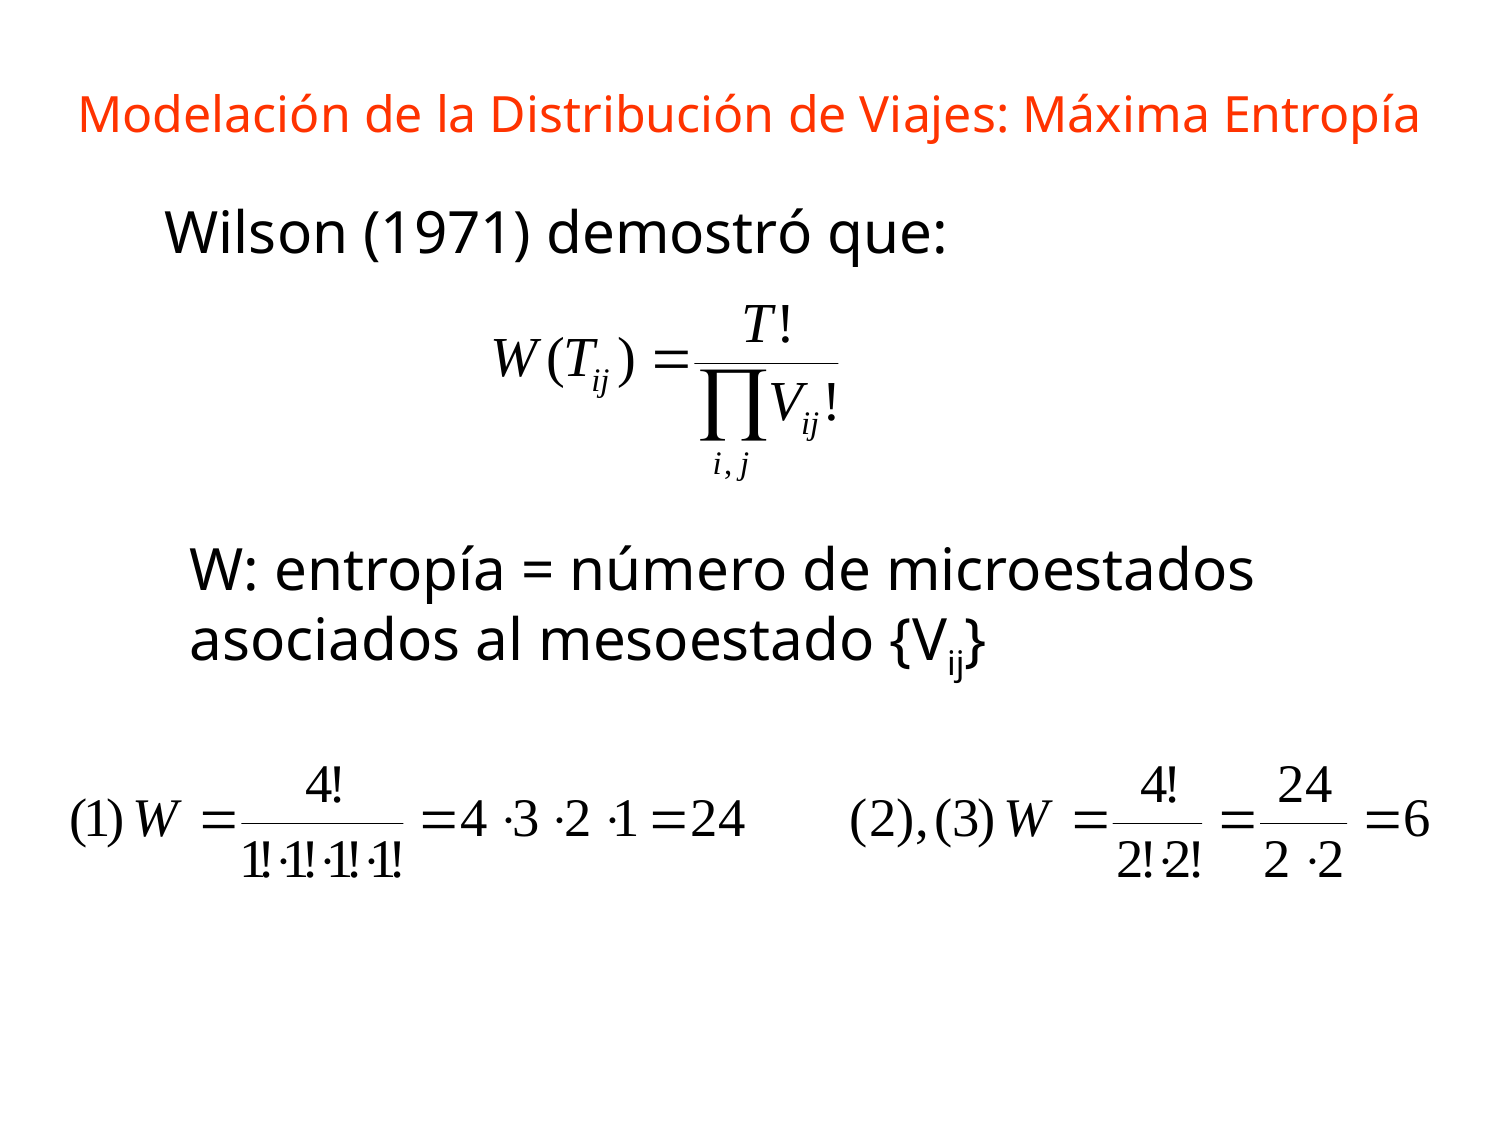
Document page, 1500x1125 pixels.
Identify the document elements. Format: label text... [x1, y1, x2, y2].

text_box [62, 749, 1438, 891]
text_box Wilson (1971) demostró que: [149, 187, 1413, 273]
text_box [487, 287, 851, 495]
text_box W: entropía = número de microestados asociados al mesoestado {Vij} [174, 524, 1438, 690]
text_box Modelación de la Distribución de Viajes: Máxima Entropía [0, 74, 1500, 150]
